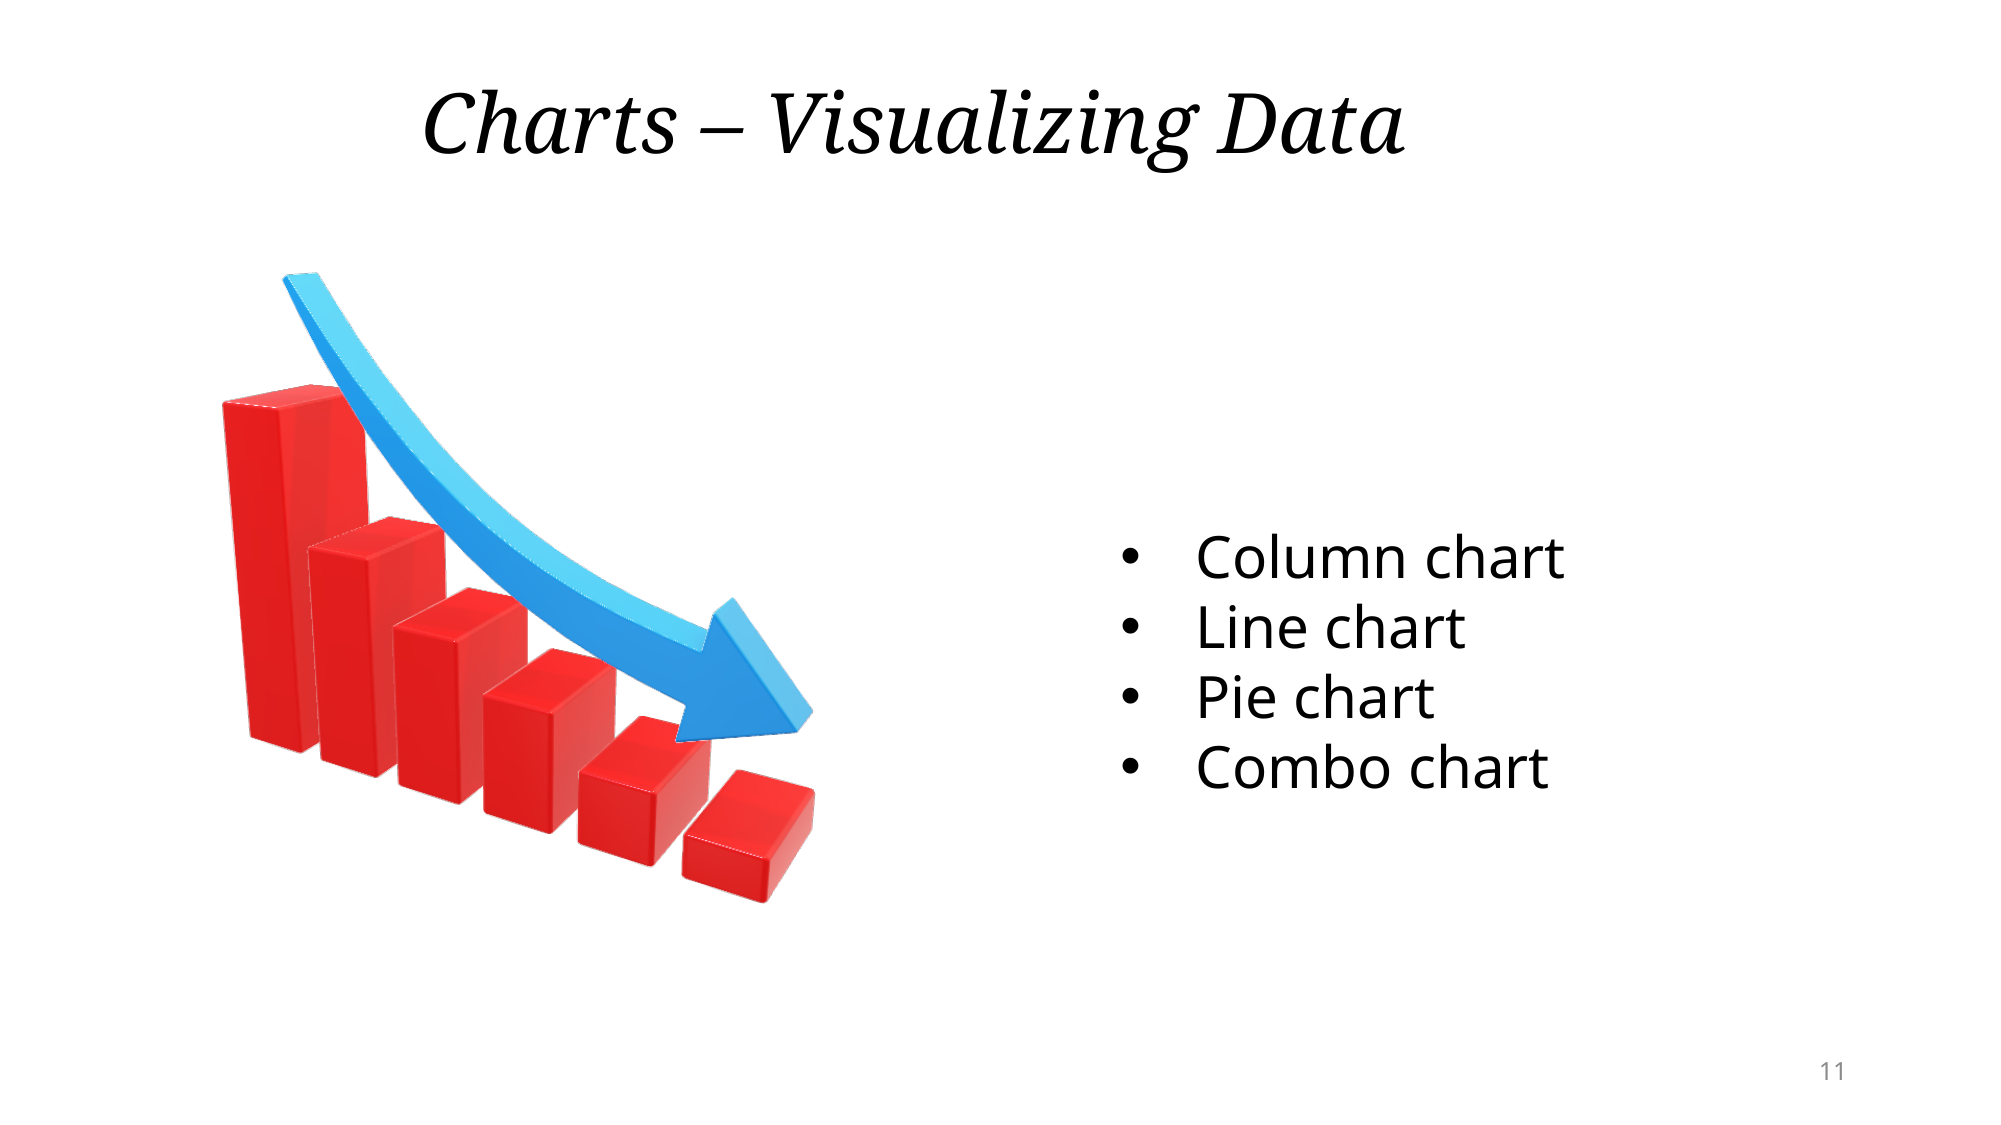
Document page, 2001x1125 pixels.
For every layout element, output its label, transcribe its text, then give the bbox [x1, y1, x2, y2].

slide_number 11 [1412, 1042, 1863, 1103]
list Column chart Line chart Pie chart Combo chart [1105, 513, 1863, 1014]
picture [190, 190, 823, 907]
title Charts – Visualizing Data [406, 0, 1594, 180]
